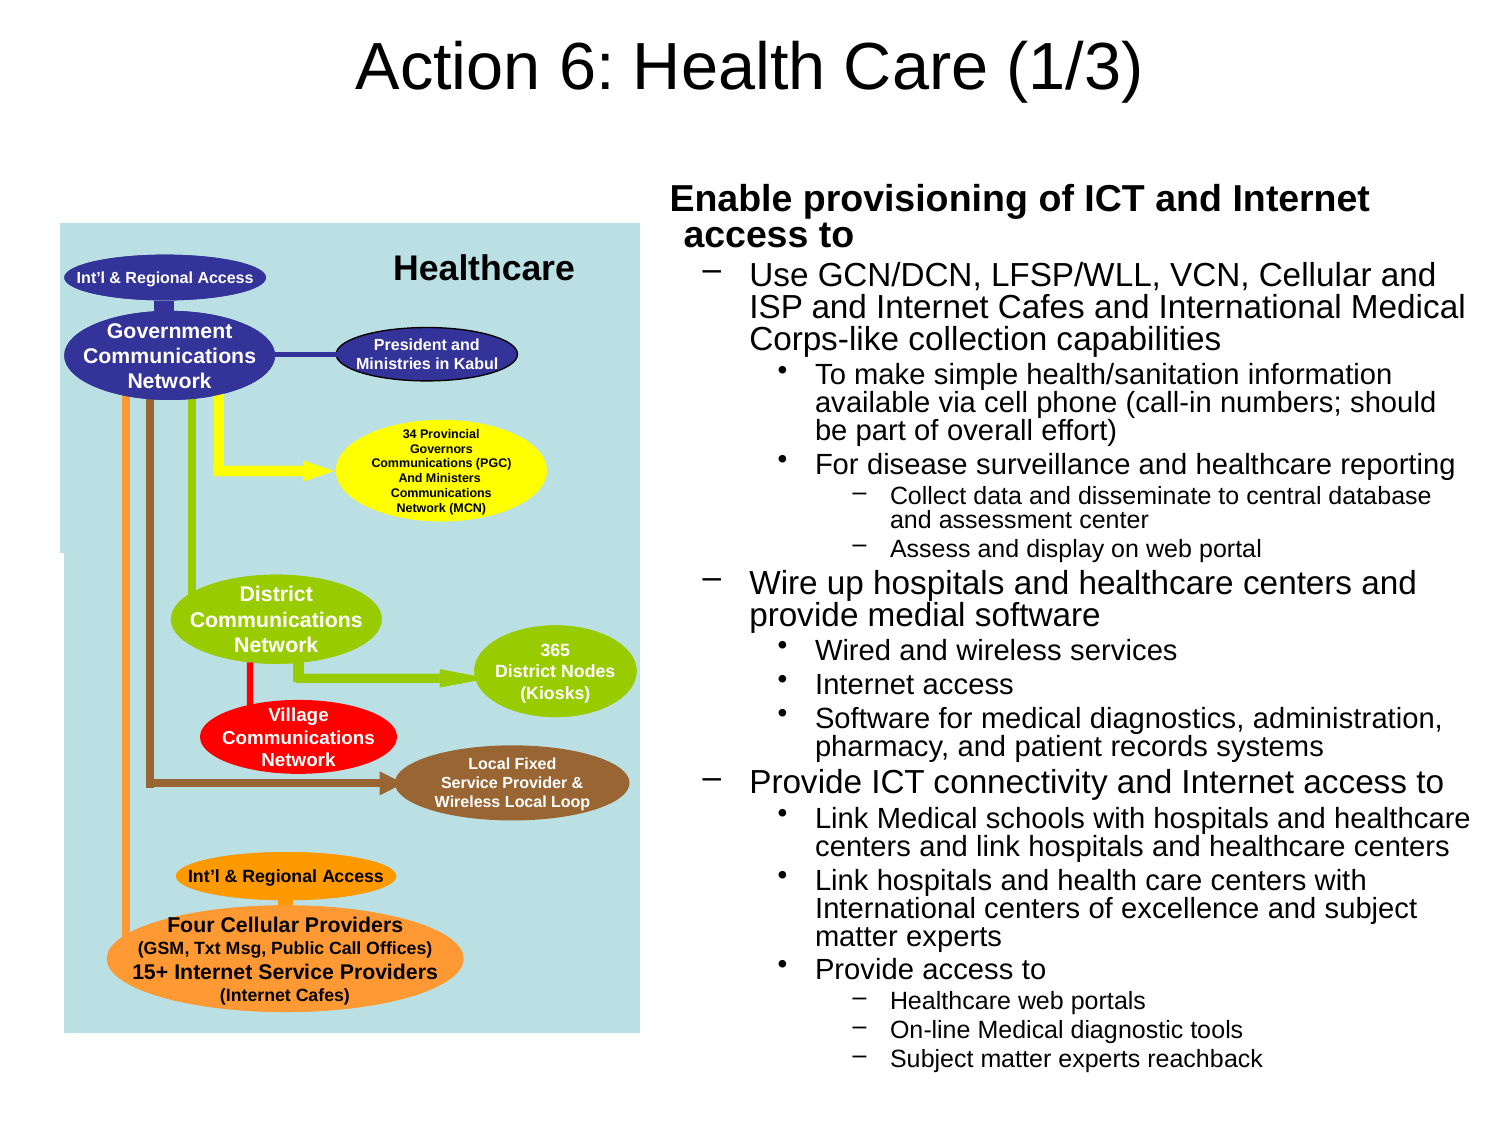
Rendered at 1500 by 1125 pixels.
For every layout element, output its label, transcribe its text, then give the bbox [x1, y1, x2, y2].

list Enable provisioning of ICT and Internet access to Use GCN/DCN, LFSP/WLL, VCN, Cellular and ISP and Internet Cafes and International Medical Corps-like collection capabilities To make simple health/sanitation information available via cell phone (call-in numbers; should be part of overall effort) For disease surveillance and healthcare reporting Collect data and disseminate to central database and assessment center Assess and display on web portal Wire up hospitals and healthcare centers and provide medial software Wired and wireless services Internet access Software for medical diagnostics, administration, pharmacy, and patient records systems Provide ICT connectivity and Internet access to Link Medical schools with hospitals and healthcare centers and link hospitals and healthcare centers Link hospitals and health care centers with International centers of excellence and subject matter experts Provide access to Healthcare web portals On-line Medical diagnostic tools Subject matter experts reachback [612, 174, 1488, 1101]
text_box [59, 222, 643, 1036]
title Action 6: Health Care (1/3) [49, 12, 1451, 113]
